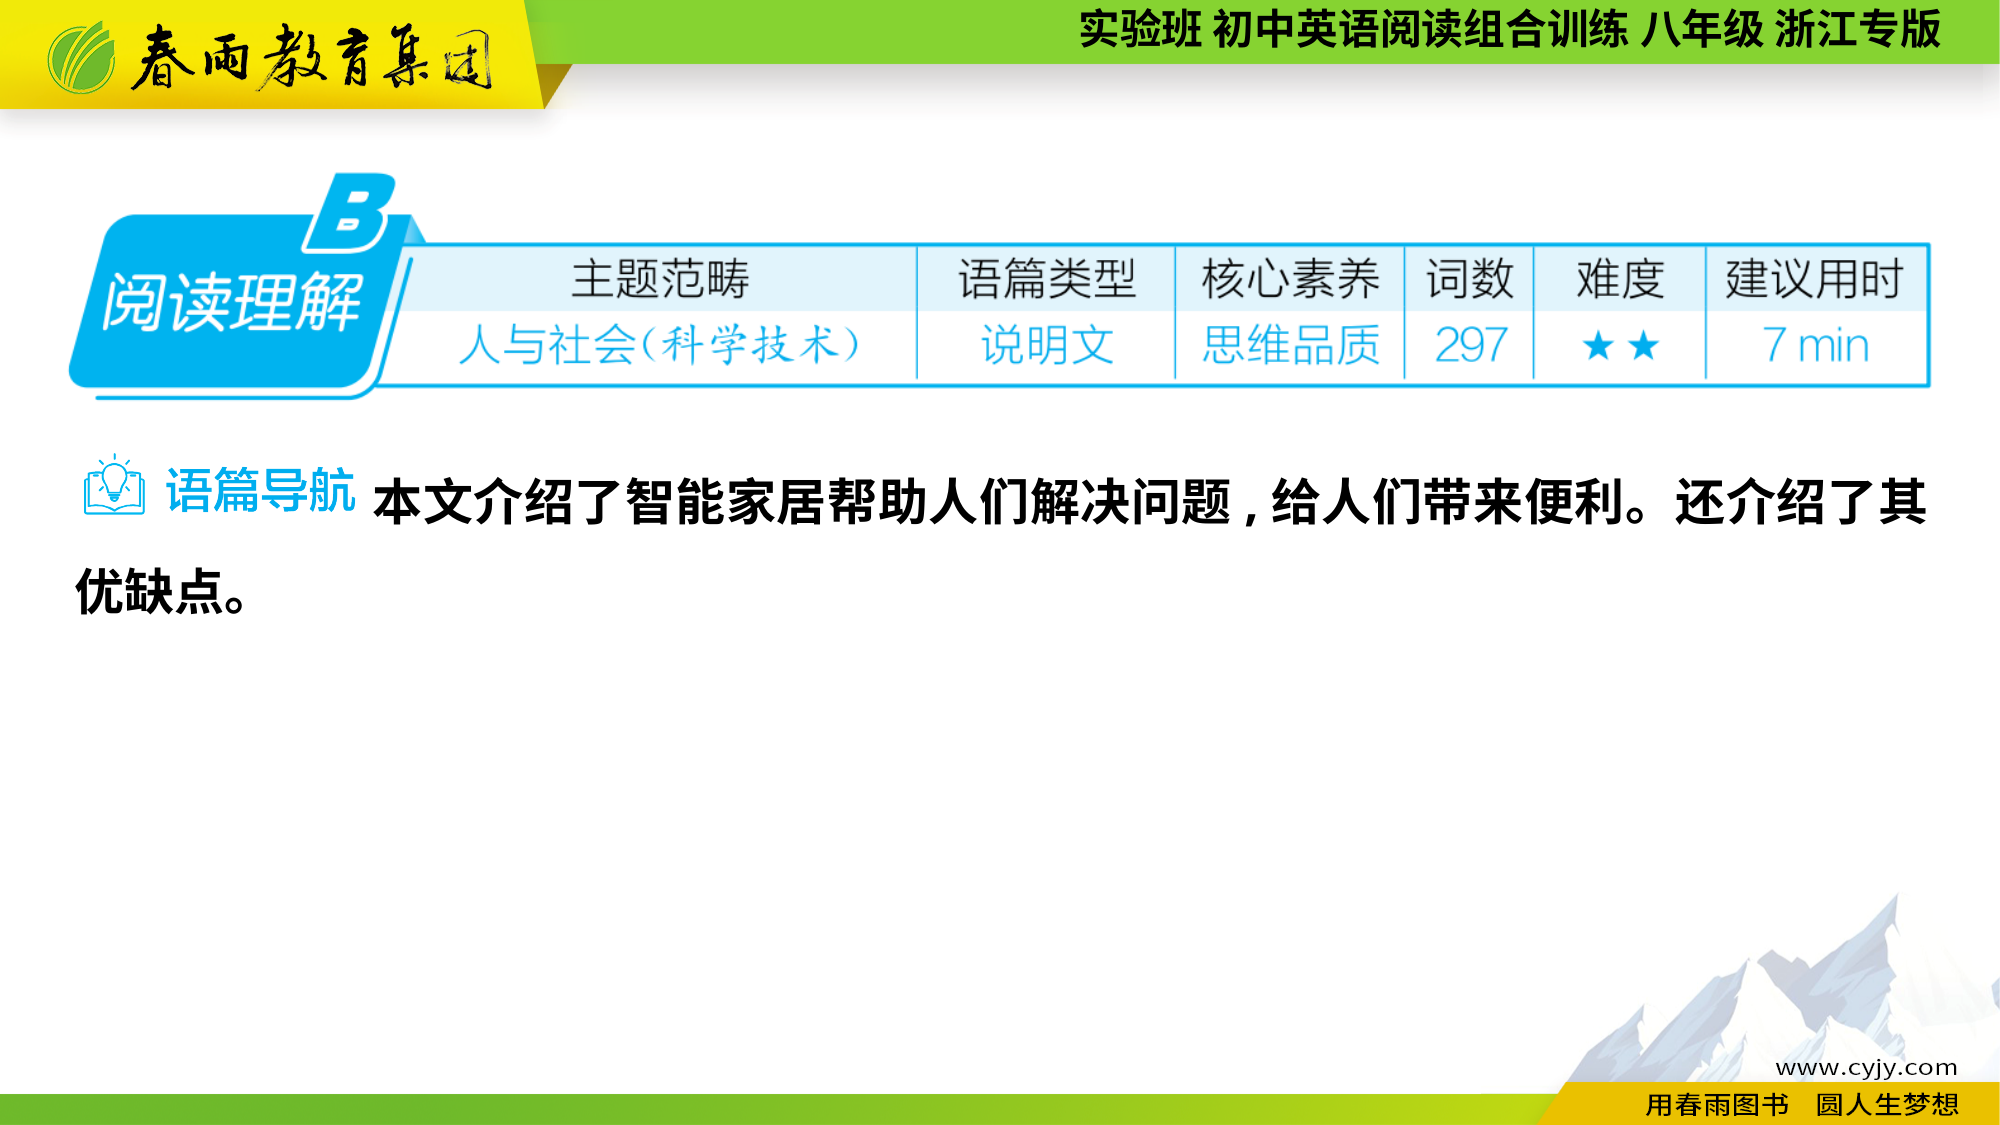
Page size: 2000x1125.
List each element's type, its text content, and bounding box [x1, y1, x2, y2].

list 本文介绍了智能家居帮助人们解决问题,给人们带来便利。还介绍了其优缺点。 [59, 432, 1944, 630]
picture [0, 0, 2000, 1125]
